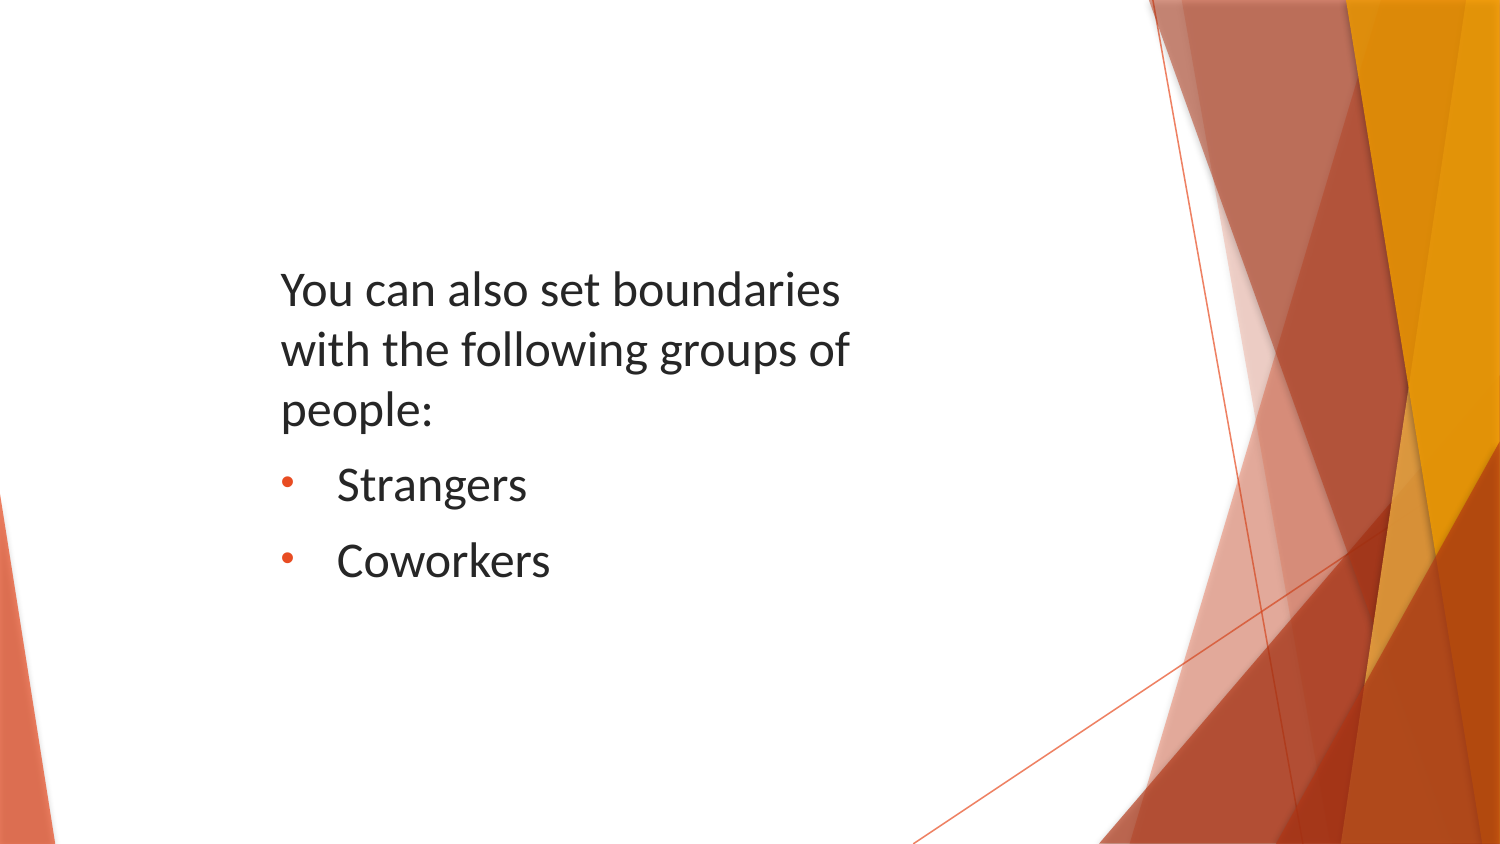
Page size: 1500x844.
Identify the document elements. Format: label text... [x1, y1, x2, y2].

list You can also set boundaries with the following groups of people: Strangers Coworkers [265, 114, 951, 729]
